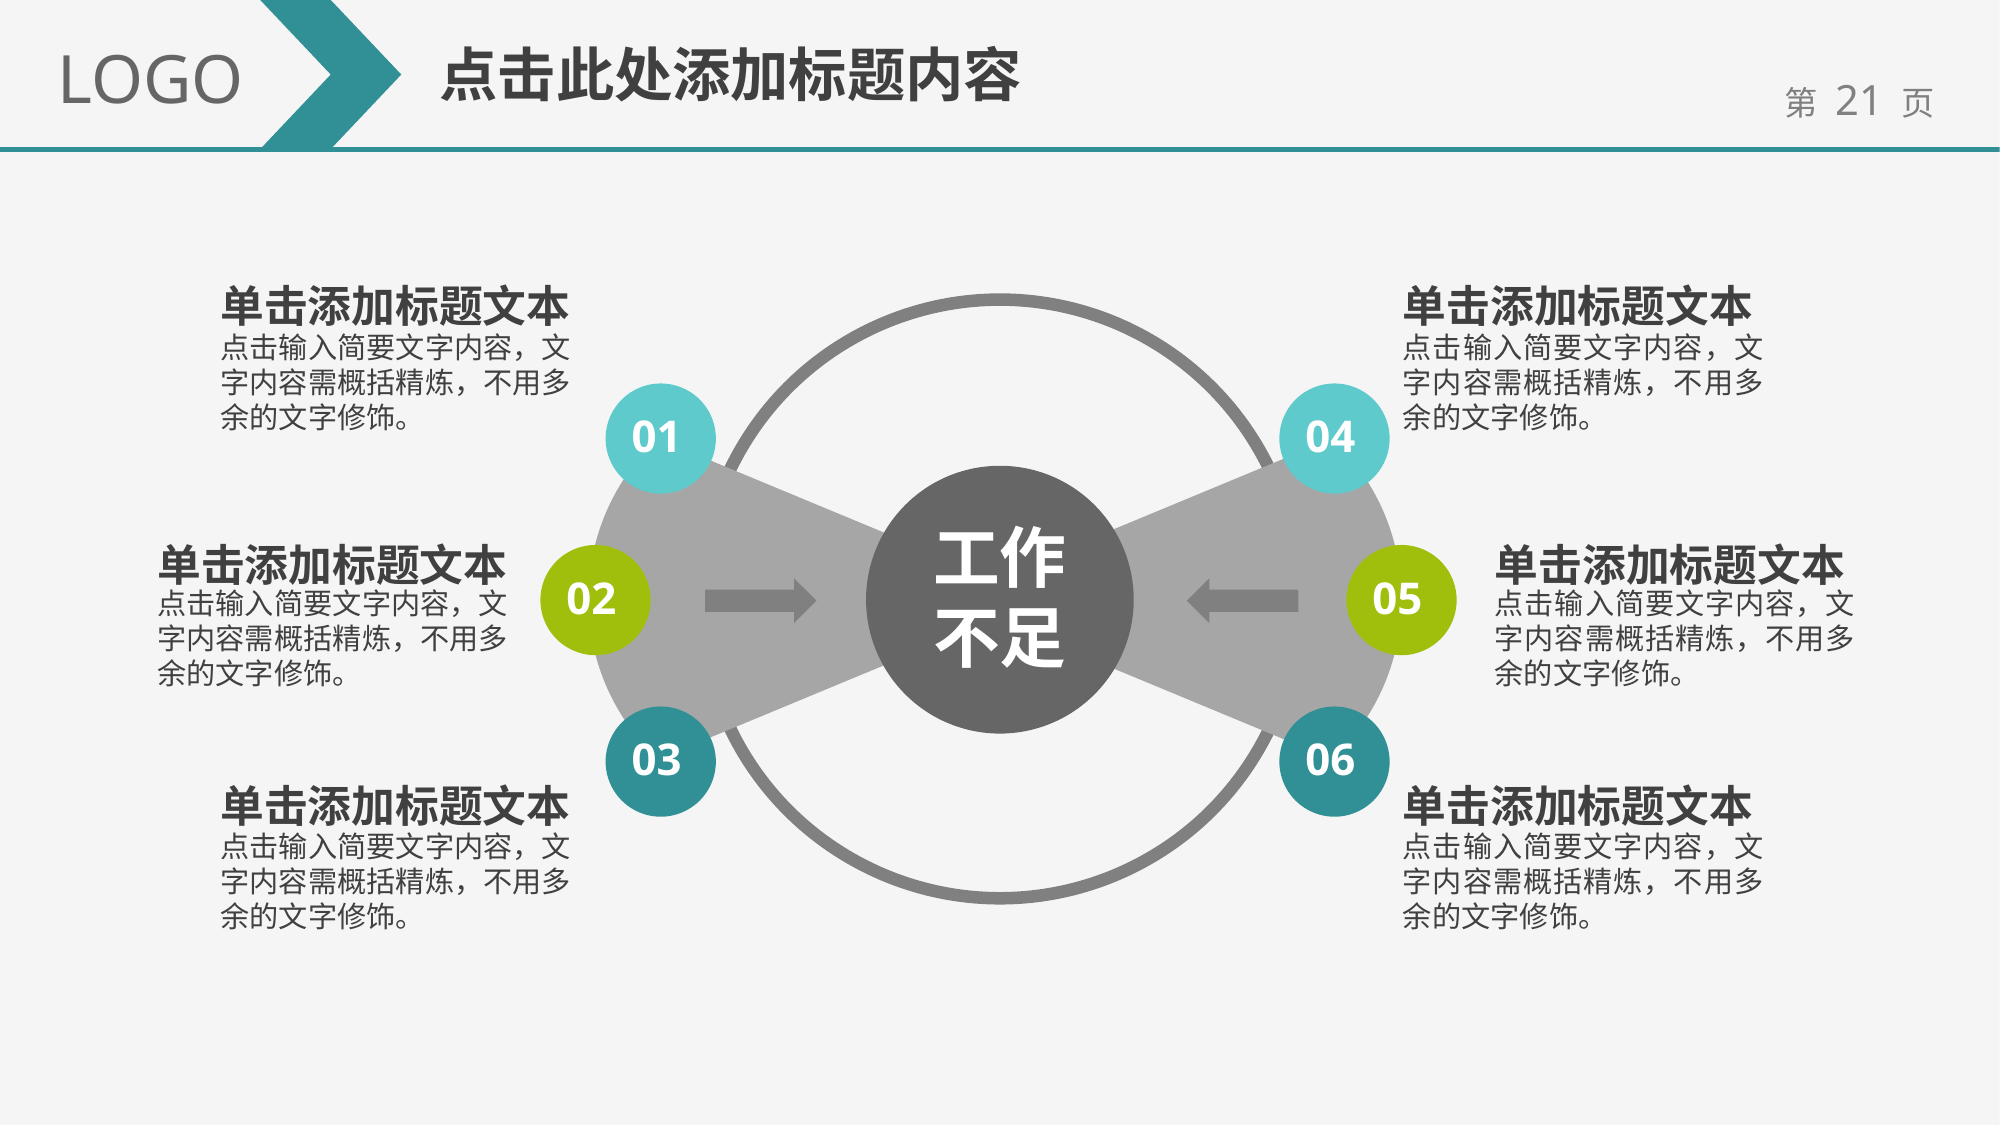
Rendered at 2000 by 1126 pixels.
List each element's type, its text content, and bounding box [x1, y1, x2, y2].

text_box LOGO [42, 29, 259, 125]
text_box 点击此处添加标题内容 [424, 31, 1095, 116]
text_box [1279, 383, 1390, 494]
text_box 单击添加标题文本 [220, 778, 575, 832]
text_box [605, 383, 717, 494]
text_box 点击输入简要文字内容，文字内容需概括精炼，不用多余的文字修饰。 [157, 591, 512, 691]
text_box [593, 462, 860, 736]
text_box 单击添加标题文本 [1402, 778, 1757, 832]
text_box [1279, 706, 1390, 817]
text_box [729, 678, 1269, 901]
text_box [865, 465, 1134, 734]
text_box 单击添加标题文本 [1402, 279, 1757, 332]
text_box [540, 544, 651, 656]
text_box 点击输入简要文字内容，文字内容需概括精炼，不用多余的文字修饰。 [1402, 329, 1764, 435]
text_box [703, 576, 819, 626]
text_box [1346, 544, 1457, 656]
text_box [729, 297, 1269, 519]
text_box 点击输入简要文字内容，文字内容需概括精炼，不用多余的文字修饰。 [1494, 585, 1856, 691]
text_box 单击添加标题文本 [157, 537, 512, 591]
text_box 点击输入简要文字内容，文字内容需概括精炼，不用多余的文字修饰。 [220, 332, 575, 435]
text_box 点击输入简要文字内容，文字内容需概括精炼，不用多余的文字修饰。 [1402, 828, 1764, 934]
text_box 单击添加标题文本 [1494, 537, 1849, 591]
text_box [1184, 576, 1301, 626]
text_box 点击输入简要文字内容，文字内容需概括精炼，不用多余的文字修饰。 [220, 832, 575, 934]
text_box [605, 706, 717, 817]
text_box [258, 0, 403, 148]
text_box 单击添加标题文本 [220, 279, 575, 332]
text_box [1140, 460, 1397, 738]
